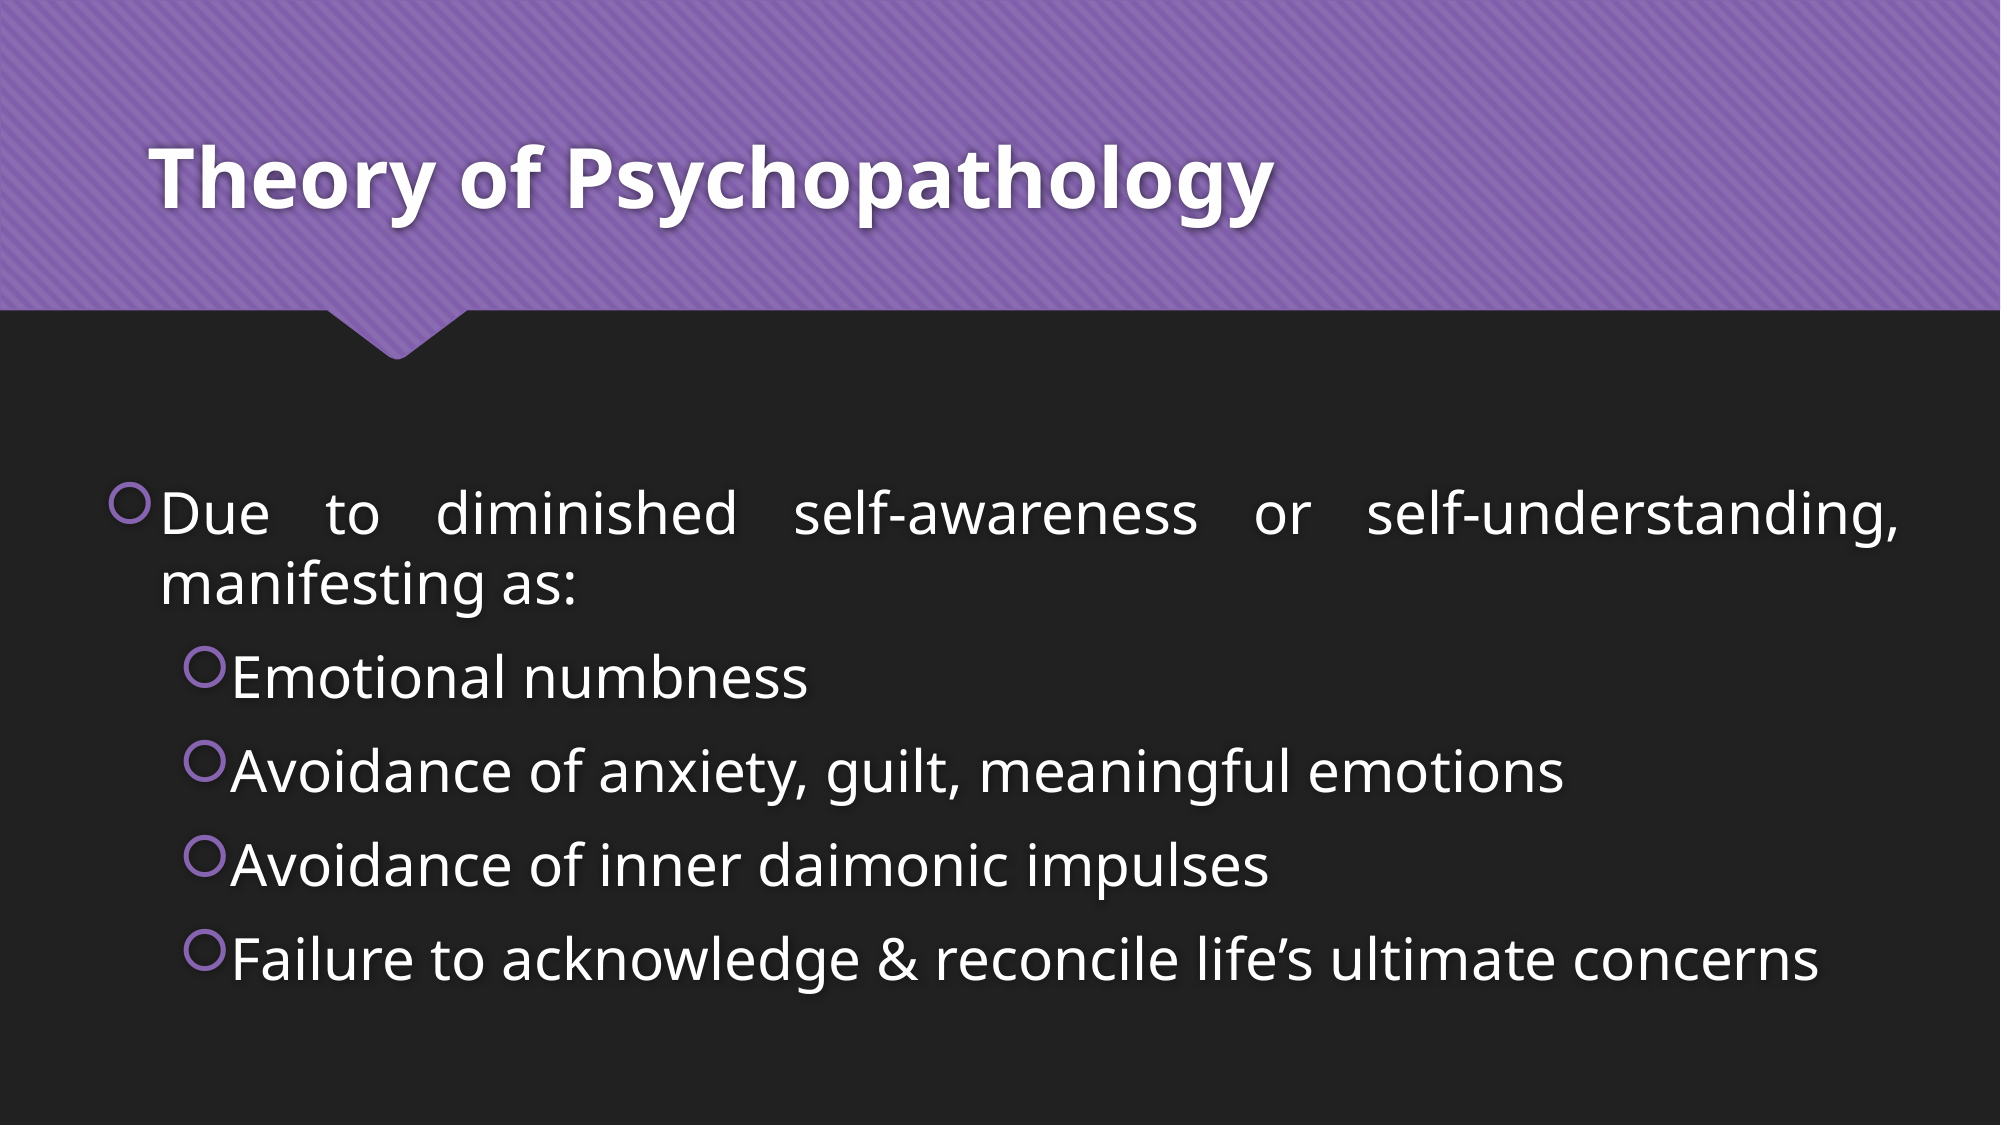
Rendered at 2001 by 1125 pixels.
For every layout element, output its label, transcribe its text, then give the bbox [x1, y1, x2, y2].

title Theory of Psychopathology [132, 73, 1868, 233]
list Due to diminished self-awareness or self-understanding, manifesting as: Emotional numbness Avoidance of anxiety, guilt, meaningful emotions Avoidance of inner daimonic impulses Failure to acknowledge & reconcile life’s ultimate concerns [88, 378, 1917, 1091]
